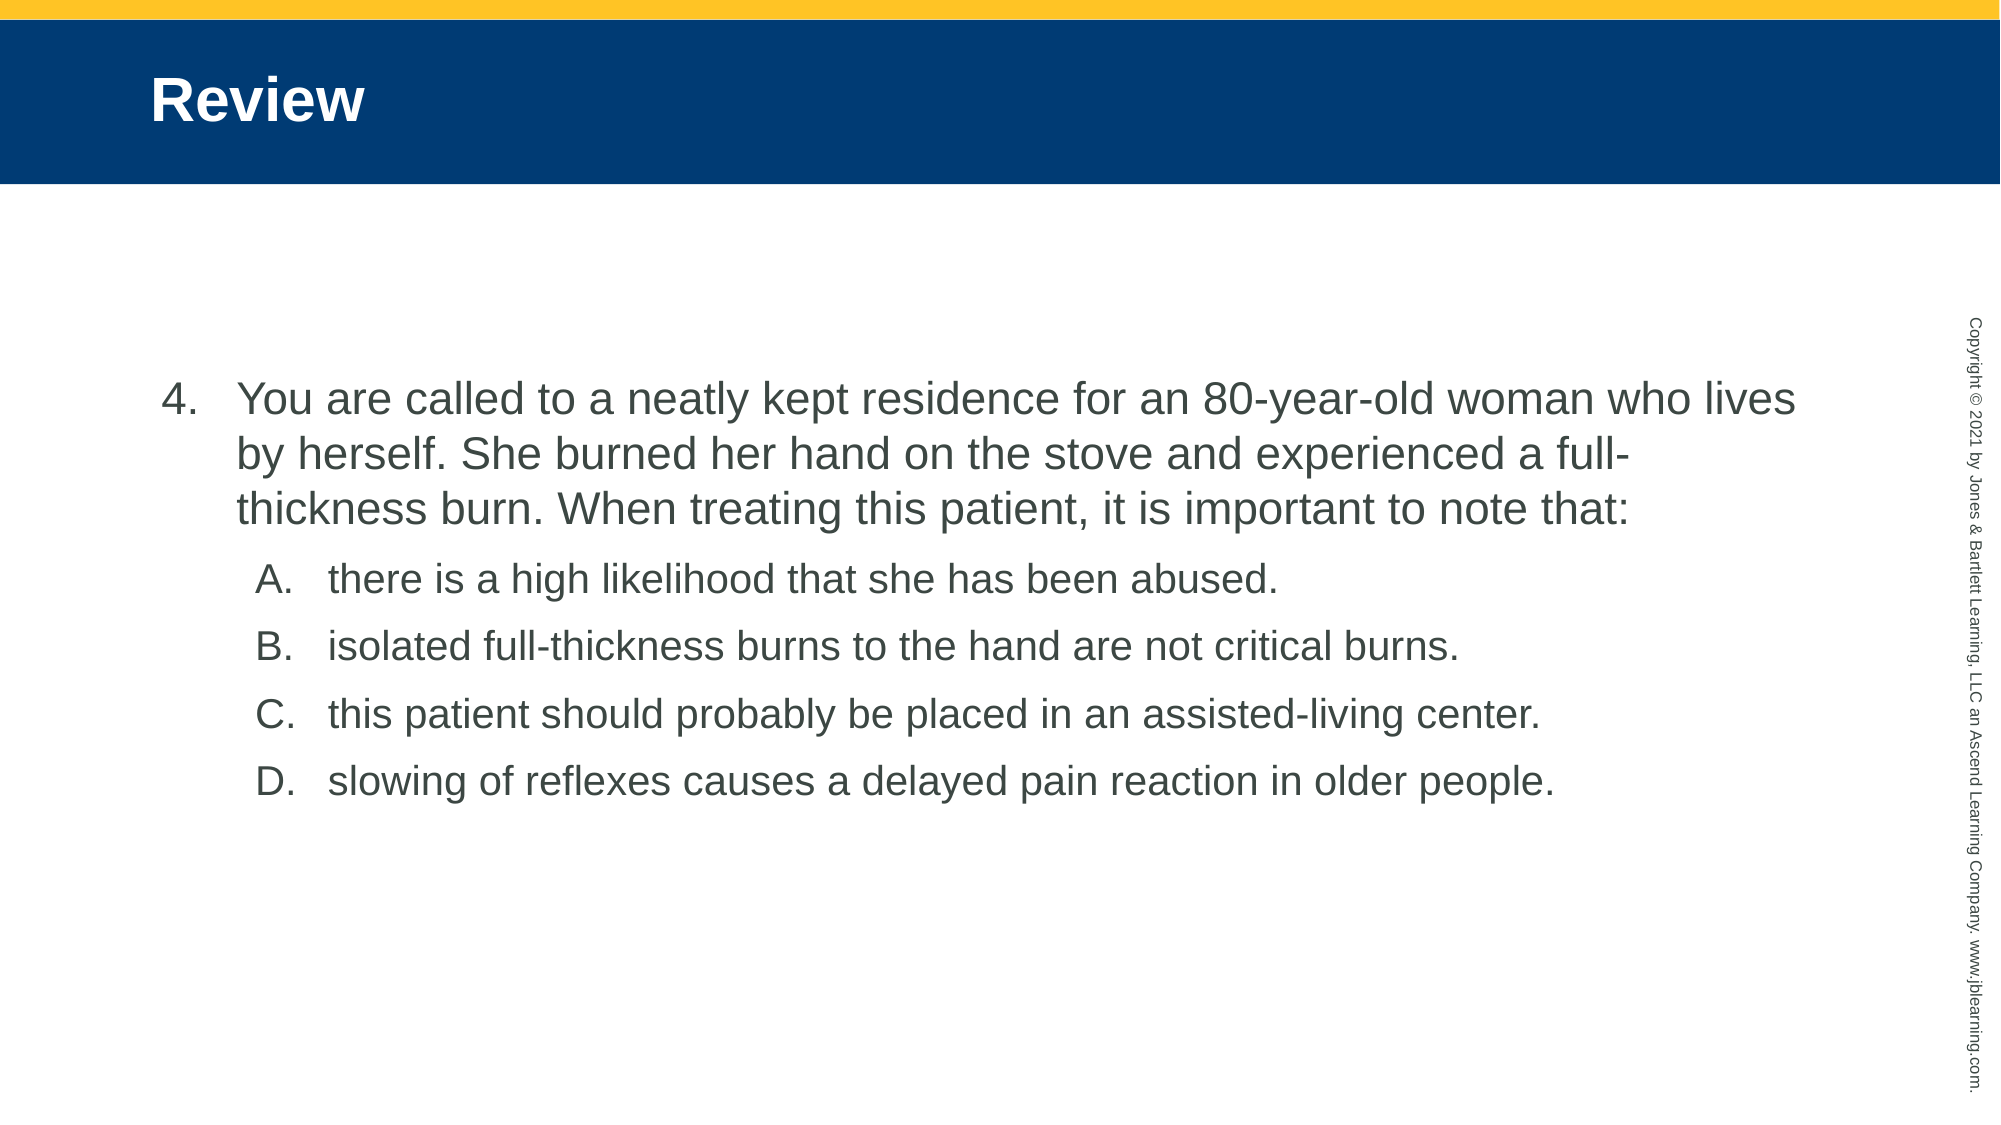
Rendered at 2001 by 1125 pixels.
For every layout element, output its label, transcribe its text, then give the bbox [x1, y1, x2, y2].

title Review [0, 19, 2000, 185]
list You are called to a neatly kept residence for an 80-year-old woman who lives by herself. She burned her hand on the stove and experienced a full-thickness burn. When treating this patient, it is important to note that: there is a high likelihood that she has been abused. isolated full-thickness burns to the hand are not critical burns. this patient should probably be placed in an assisted-living center. slowing of reflexes causes a delayed pain reaction in older people. [146, 361, 1859, 1016]
